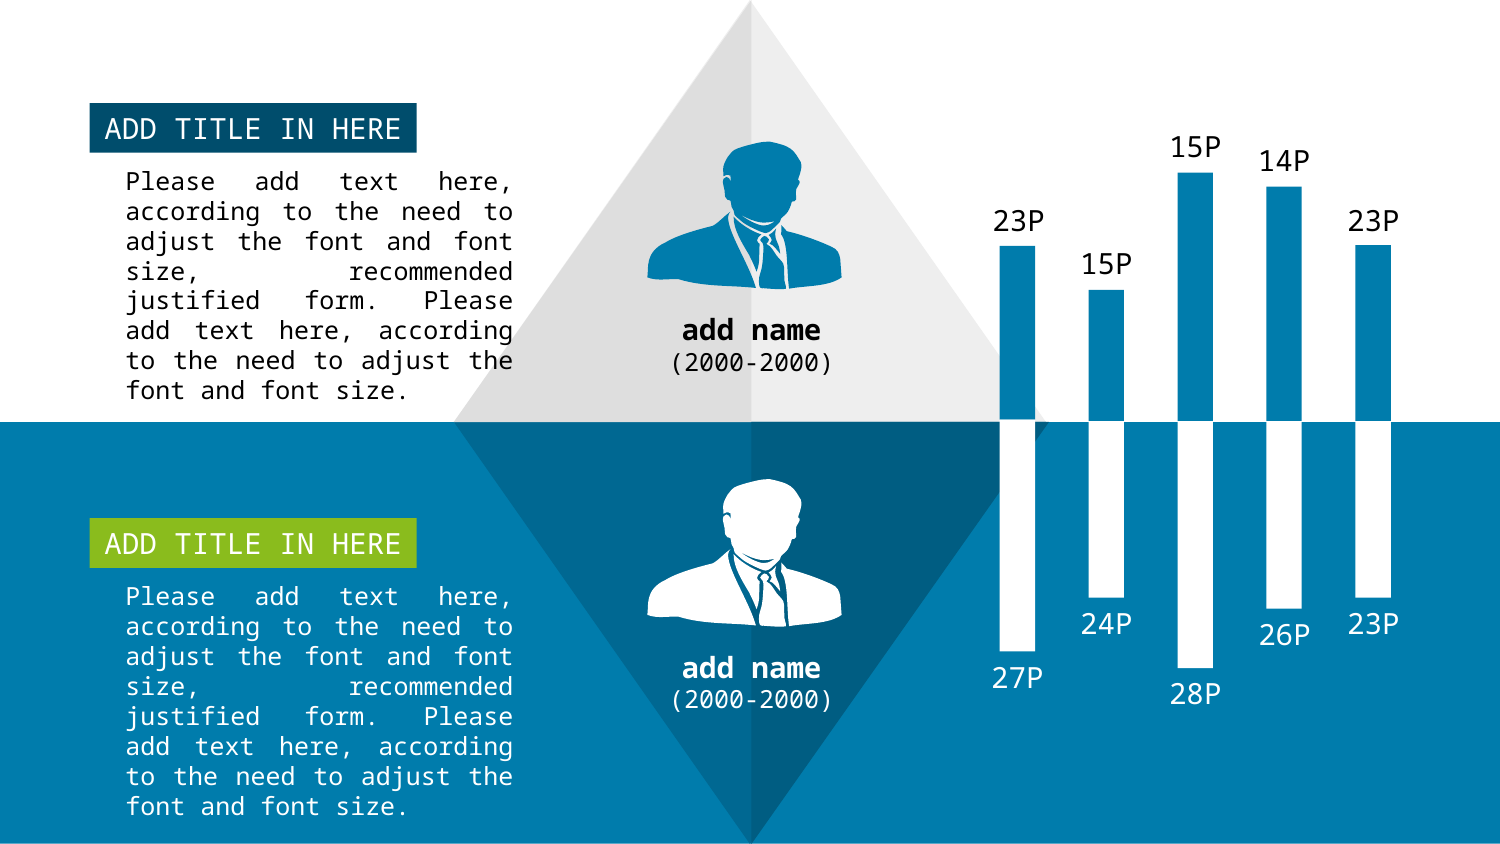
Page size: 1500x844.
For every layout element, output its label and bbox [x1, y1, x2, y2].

text_box [647, 478, 842, 723]
text_box [0, 0, 1500, 844]
text_box [1177, 172, 1214, 669]
text_box [647, 141, 842, 386]
text_box [1088, 289, 1125, 598]
text_box [1355, 244, 1392, 598]
text_box [110, 517, 529, 740]
text_box [1266, 186, 1302, 609]
text_box [999, 245, 1036, 652]
text_box [110, 102, 529, 325]
